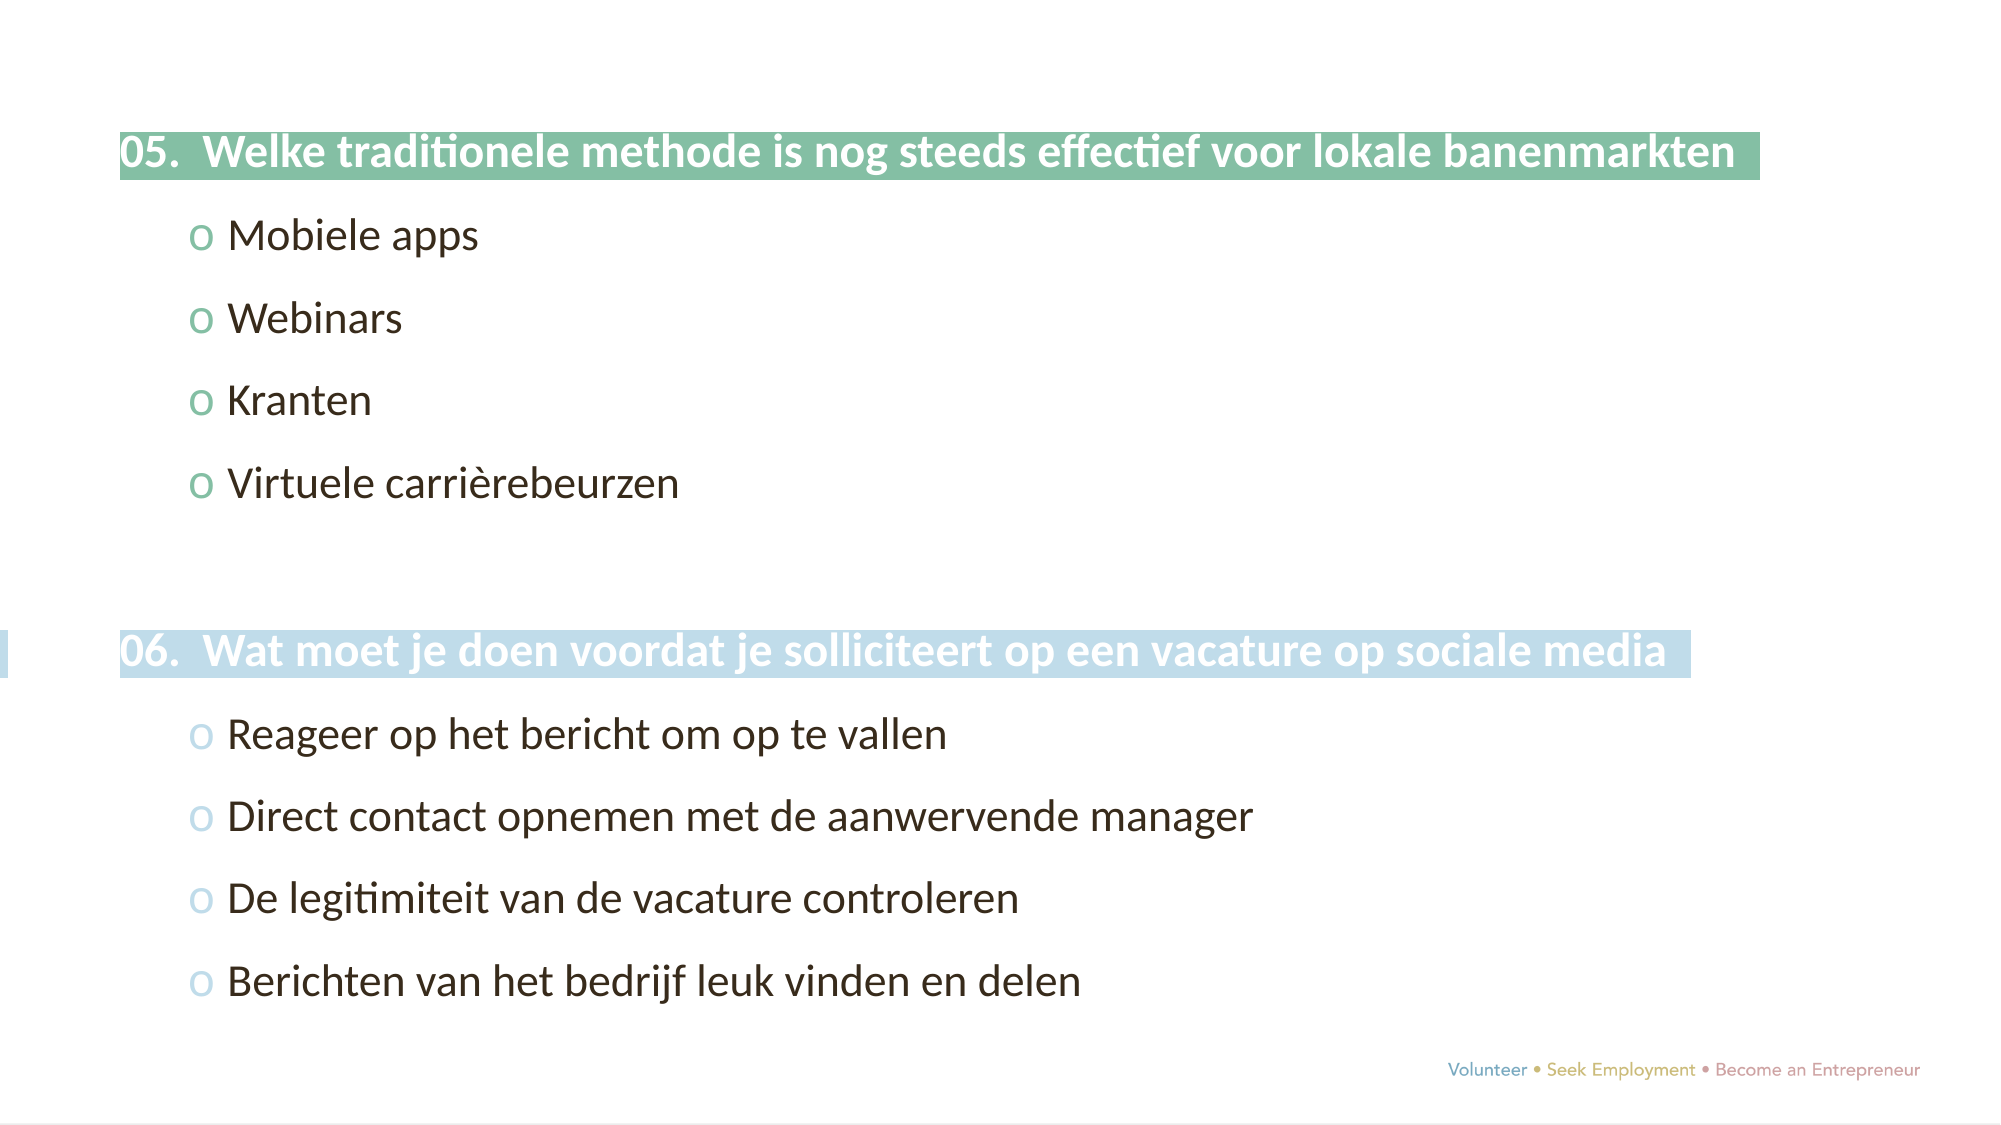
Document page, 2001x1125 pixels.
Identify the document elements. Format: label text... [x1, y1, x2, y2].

picture [1832, 1046, 1971, 1103]
text_box 05. Welke traditionele methode is nog steeds effectief voor lokale banenmarkten? o Mobiele apps o Webinars o Kranten o Virtuele carrièrebeurzen 06. Wat moet je doen voordat je solliciteert op een vacature op sociale media? o Reageer op het bericht om op te vallen o Direct contact opnemen met de aanwervende manager o De legitimiteit van de vacature controleren o Berichten van het bedrijf leuk vinden en delen [0, 83, 1832, 1125]
